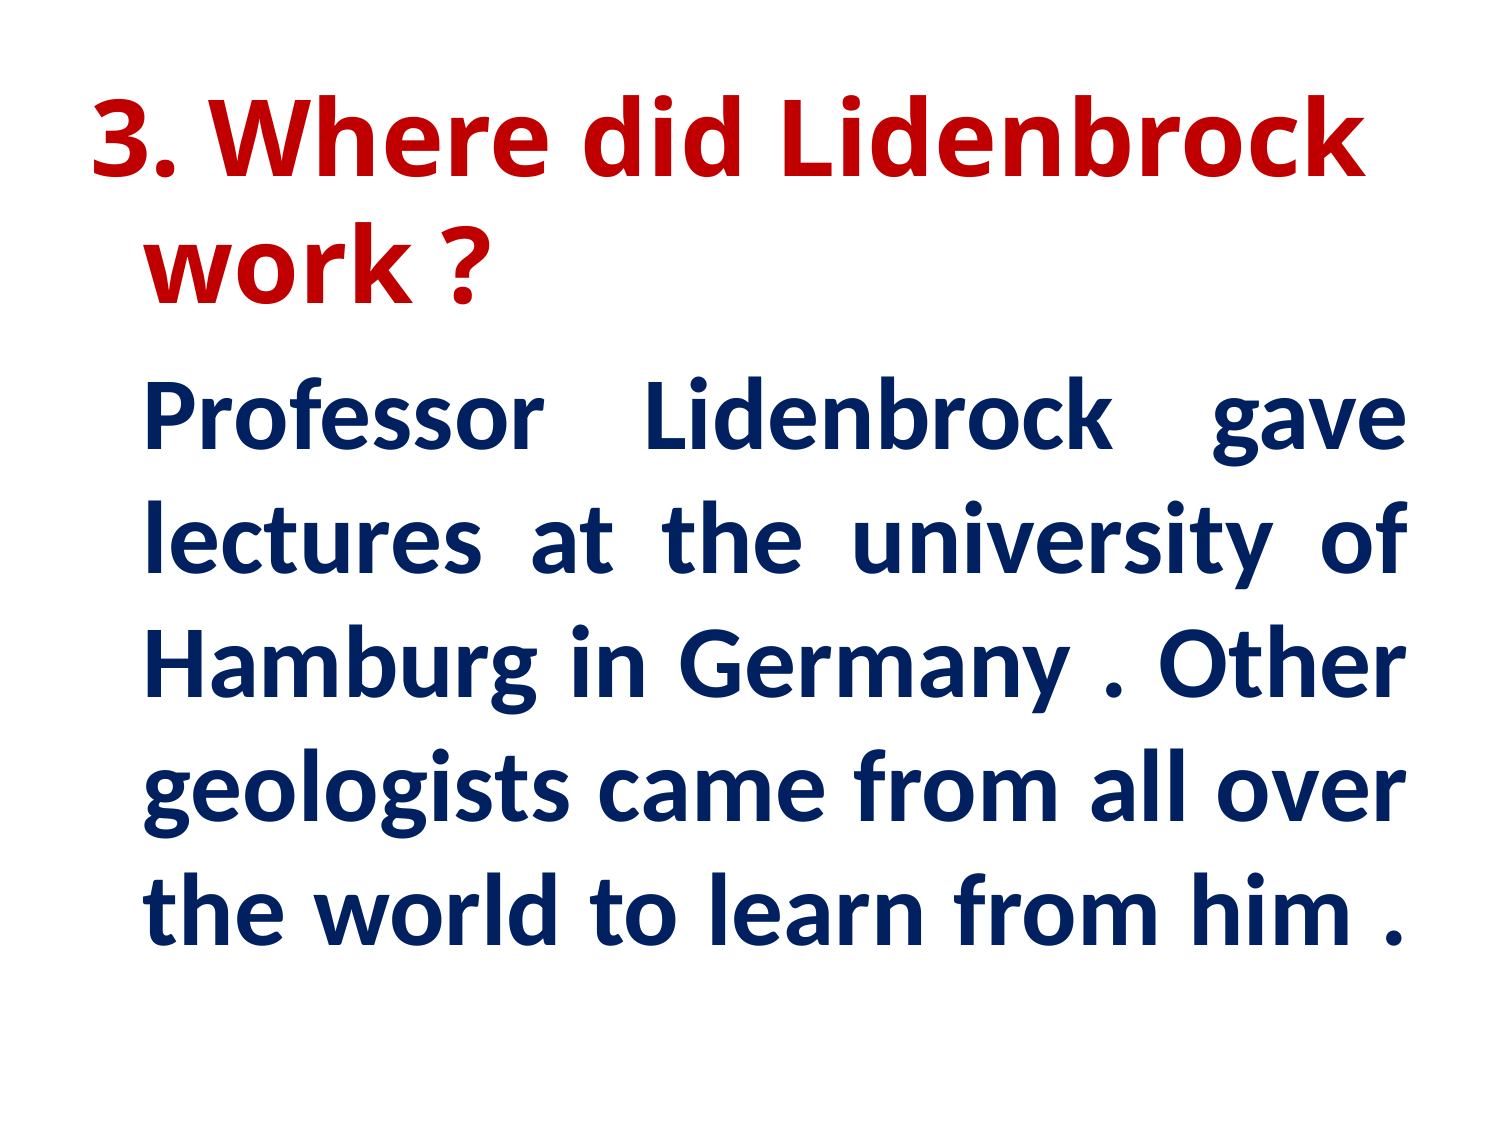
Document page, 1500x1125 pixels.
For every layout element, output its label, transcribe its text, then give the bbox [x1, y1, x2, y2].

list 3. Where did Lidenbrock work ? Professor Lidenbrock gave lectures at the university of Hamburg in Germany . Other geologists came from all over the world to learn from him . [75, 62, 1425, 1005]
